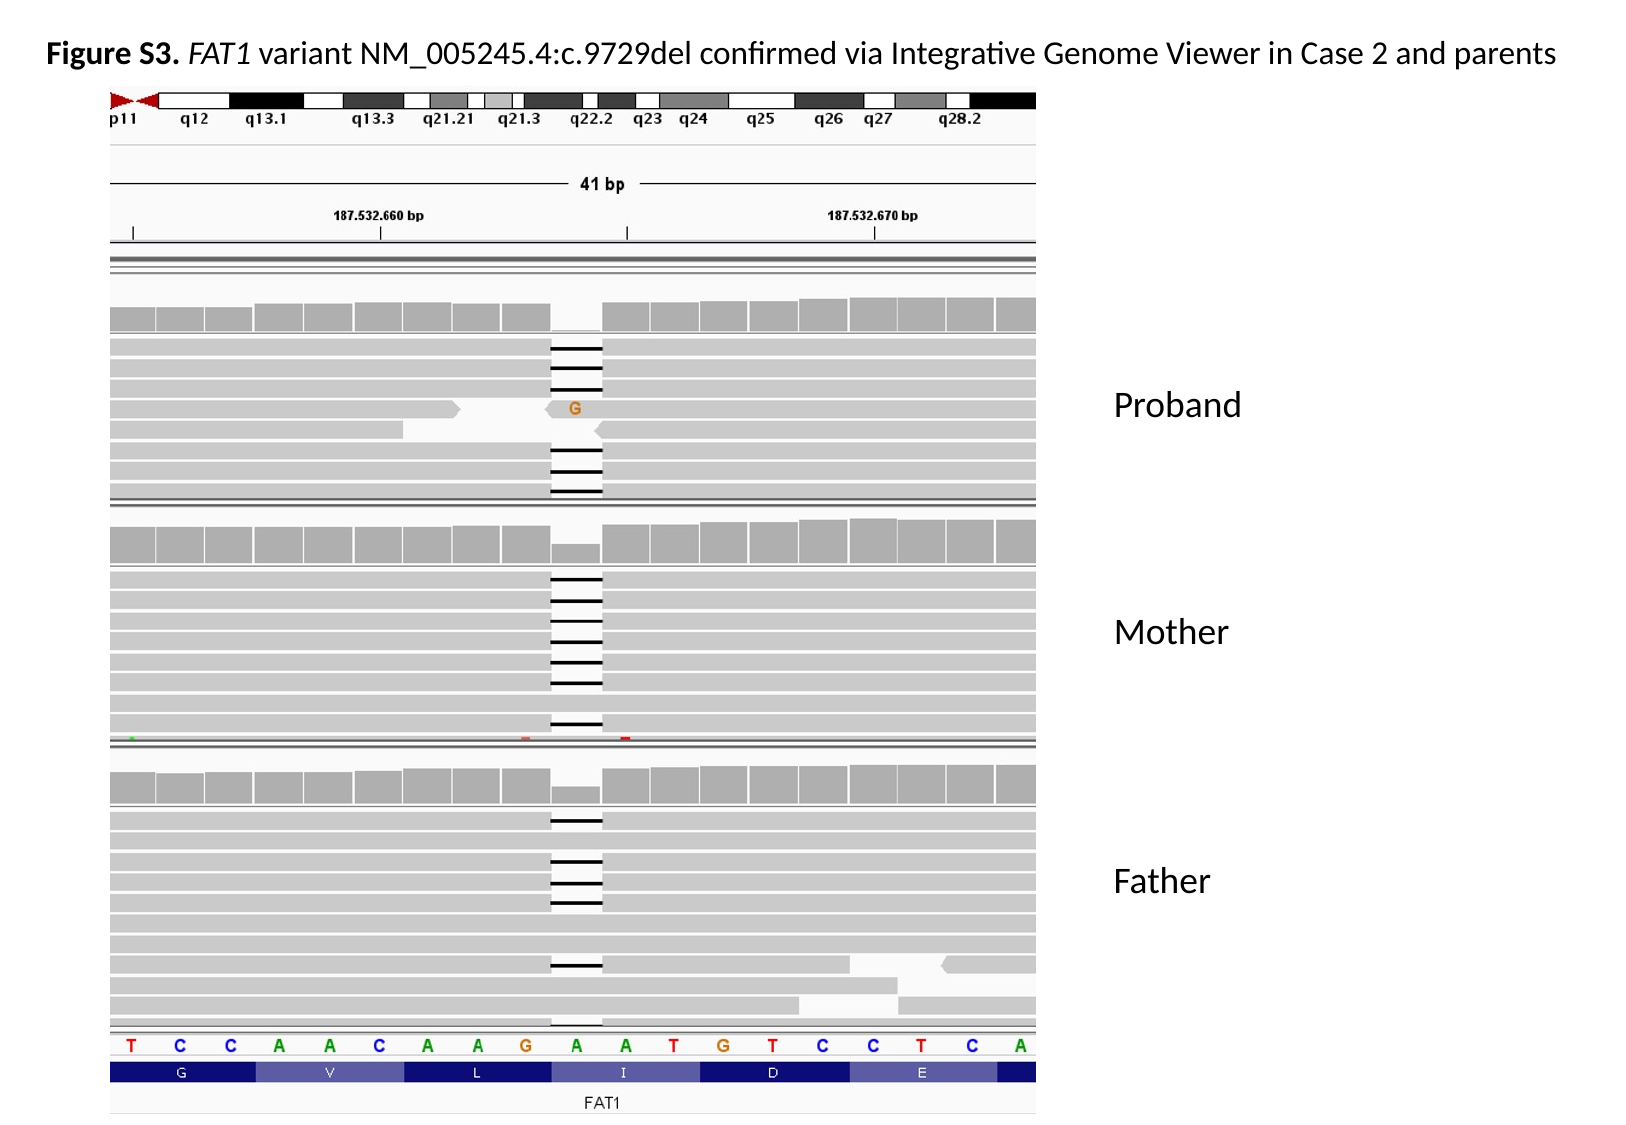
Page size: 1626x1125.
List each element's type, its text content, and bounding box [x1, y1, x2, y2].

text_box Proband [1099, 372, 1258, 433]
text_box Father [1098, 848, 1227, 909]
picture [110, 86, 1036, 1114]
text_box Figure S3. FAT1 variant NM_005245.4:c.9729del confirmed via Integrative Genome Viewer in Case 2 and parents [31, 23, 1602, 79]
text_box Mother [1099, 600, 1245, 660]
